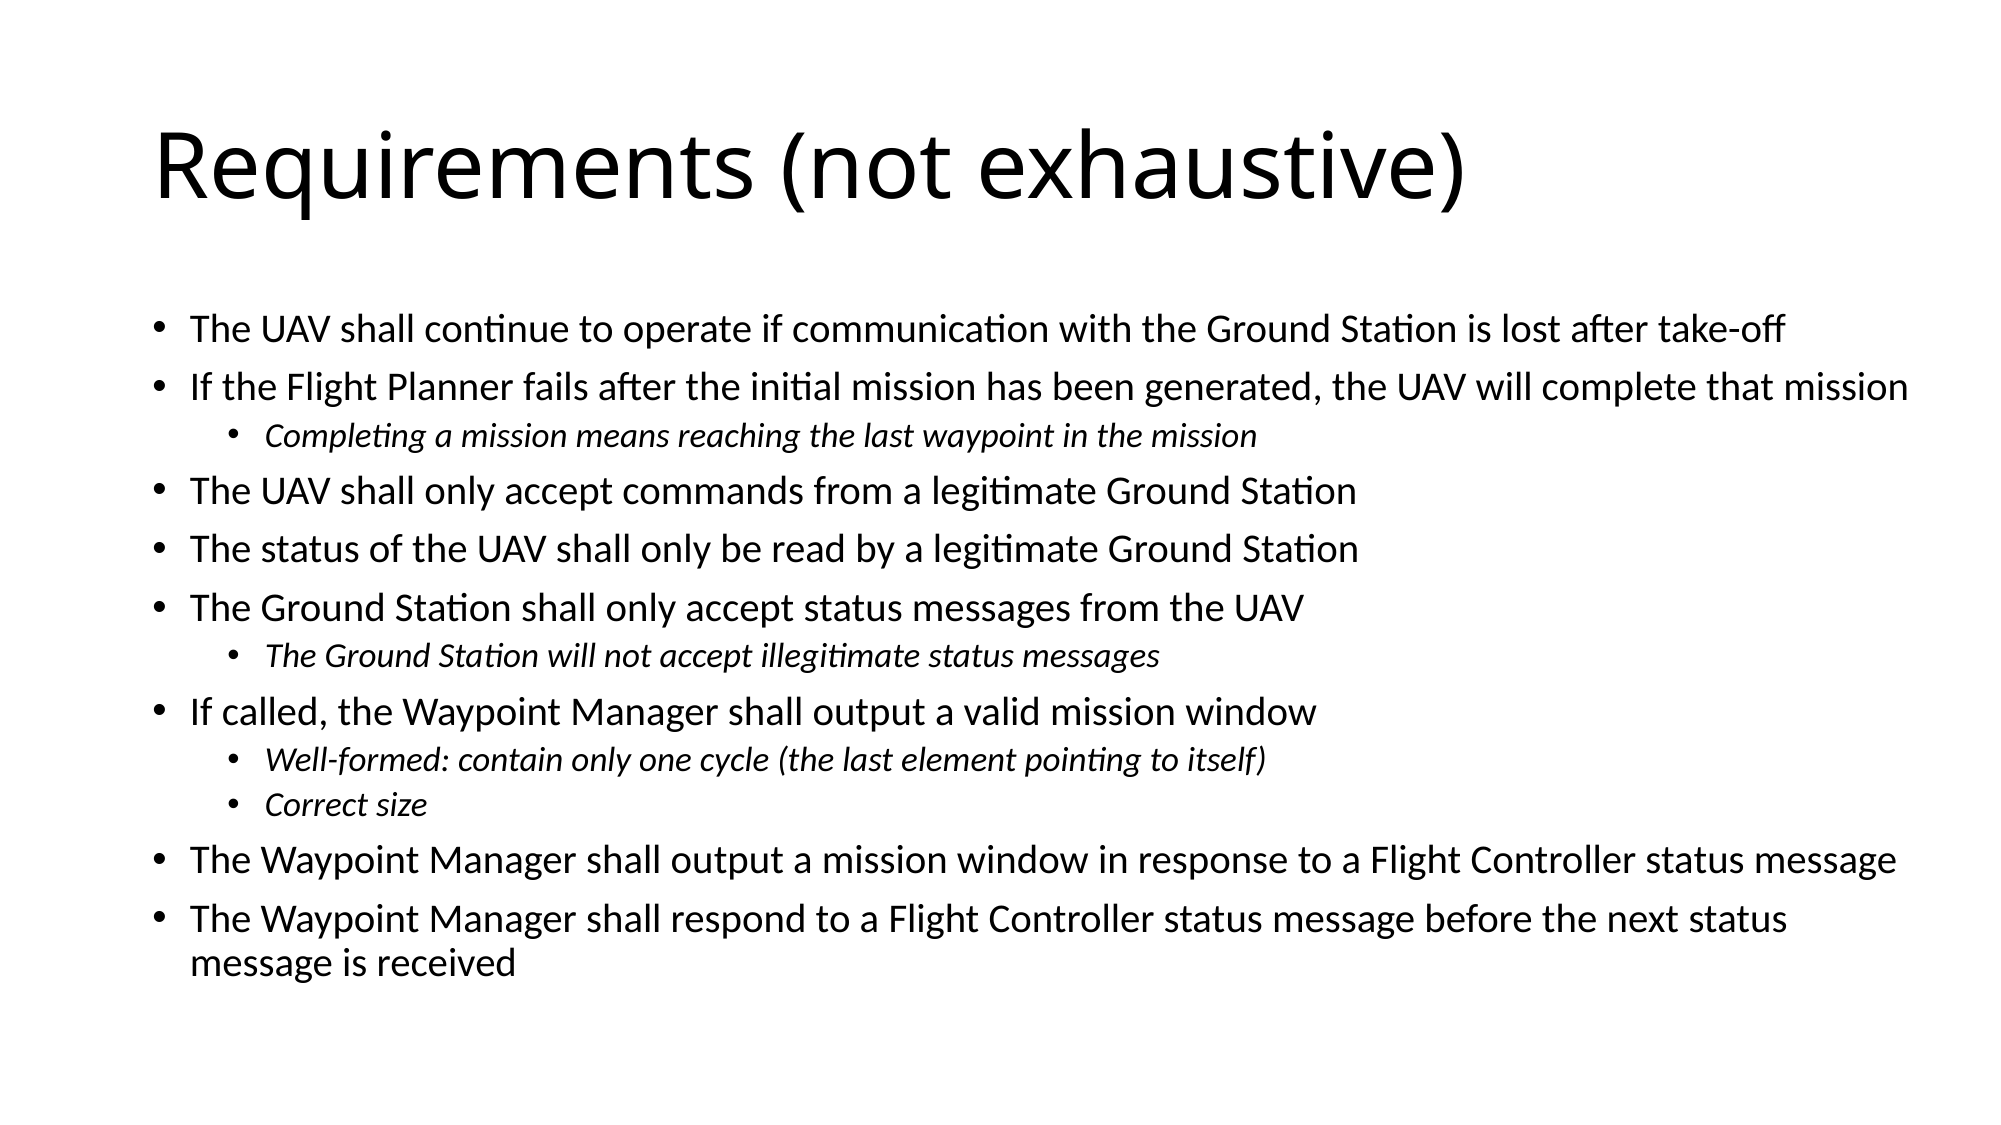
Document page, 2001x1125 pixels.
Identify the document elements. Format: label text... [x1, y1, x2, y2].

list The UAV shall continue to operate if communication with the Ground Station is lost after take-off If the Flight Planner fails after the initial mission has been generated, the UAV will complete that mission Completing a mission means reaching the last waypoint in the mission The UAV shall only accept commands from a legitimate Ground Station The status of the UAV shall only be read by a legitimate Ground Station The Ground Station shall only accept status messages from the UAV The Ground Station will not accept illegitimate status messages If called, the Waypoint Manager shall output a valid mission window Well-formed: contain only one cycle (the last element pointing to itself) Correct size The Waypoint Manager shall output a mission window in response to a Flight Controller status message The Waypoint Manager shall respond to a Flight Controller status message before the next status message is received [137, 299, 1943, 1069]
title Requirements (not exhaustive) [137, 59, 1863, 278]
